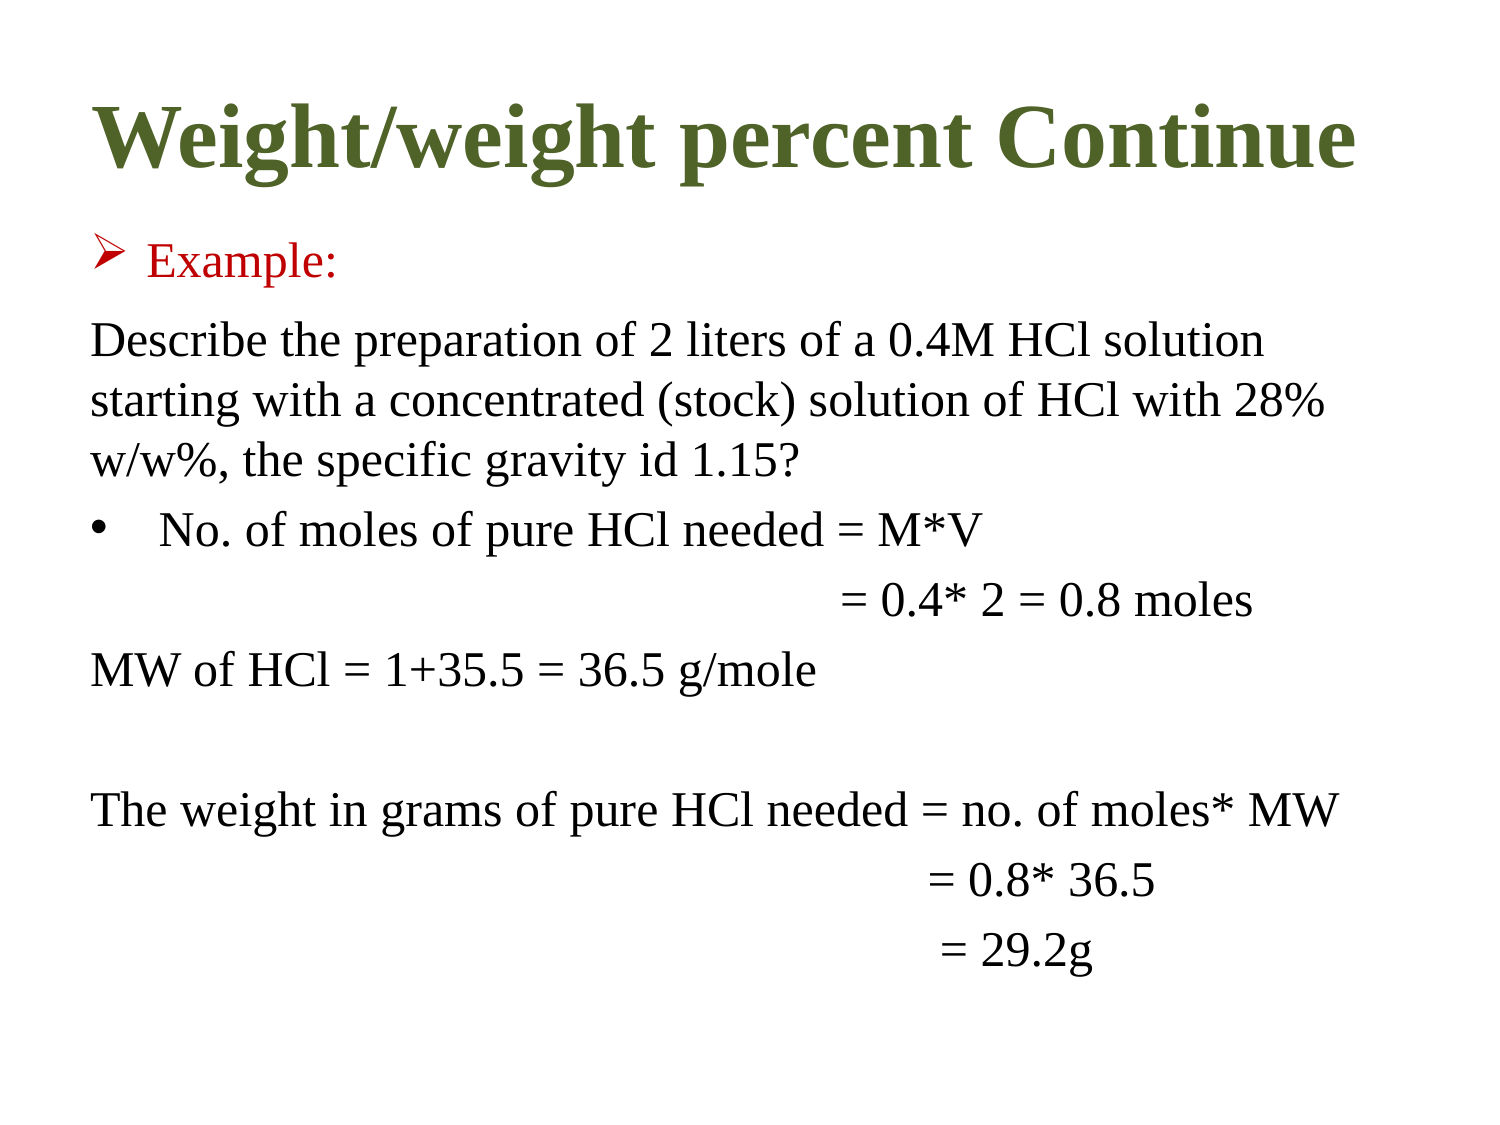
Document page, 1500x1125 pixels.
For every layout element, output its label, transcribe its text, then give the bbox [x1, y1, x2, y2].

title Weight/weight percent Continue [50, 37, 1400, 225]
list Example: Describe the preparation of 2 liters of a 0.4M HCl solution starting with a concentrated (stock) solution of HCl with 28% w/w%, the specific gravity id 1.15? No. of moles of pure HCl needed = M*V = 0.4* 2 = 0.8 moles MW of HCl = 1+35.5 = 36.5 g/mole The weight in grams of pure HCl needed = no. of moles* MW = 0.8* 36.5 = 29.2g [75, 220, 1363, 1075]
